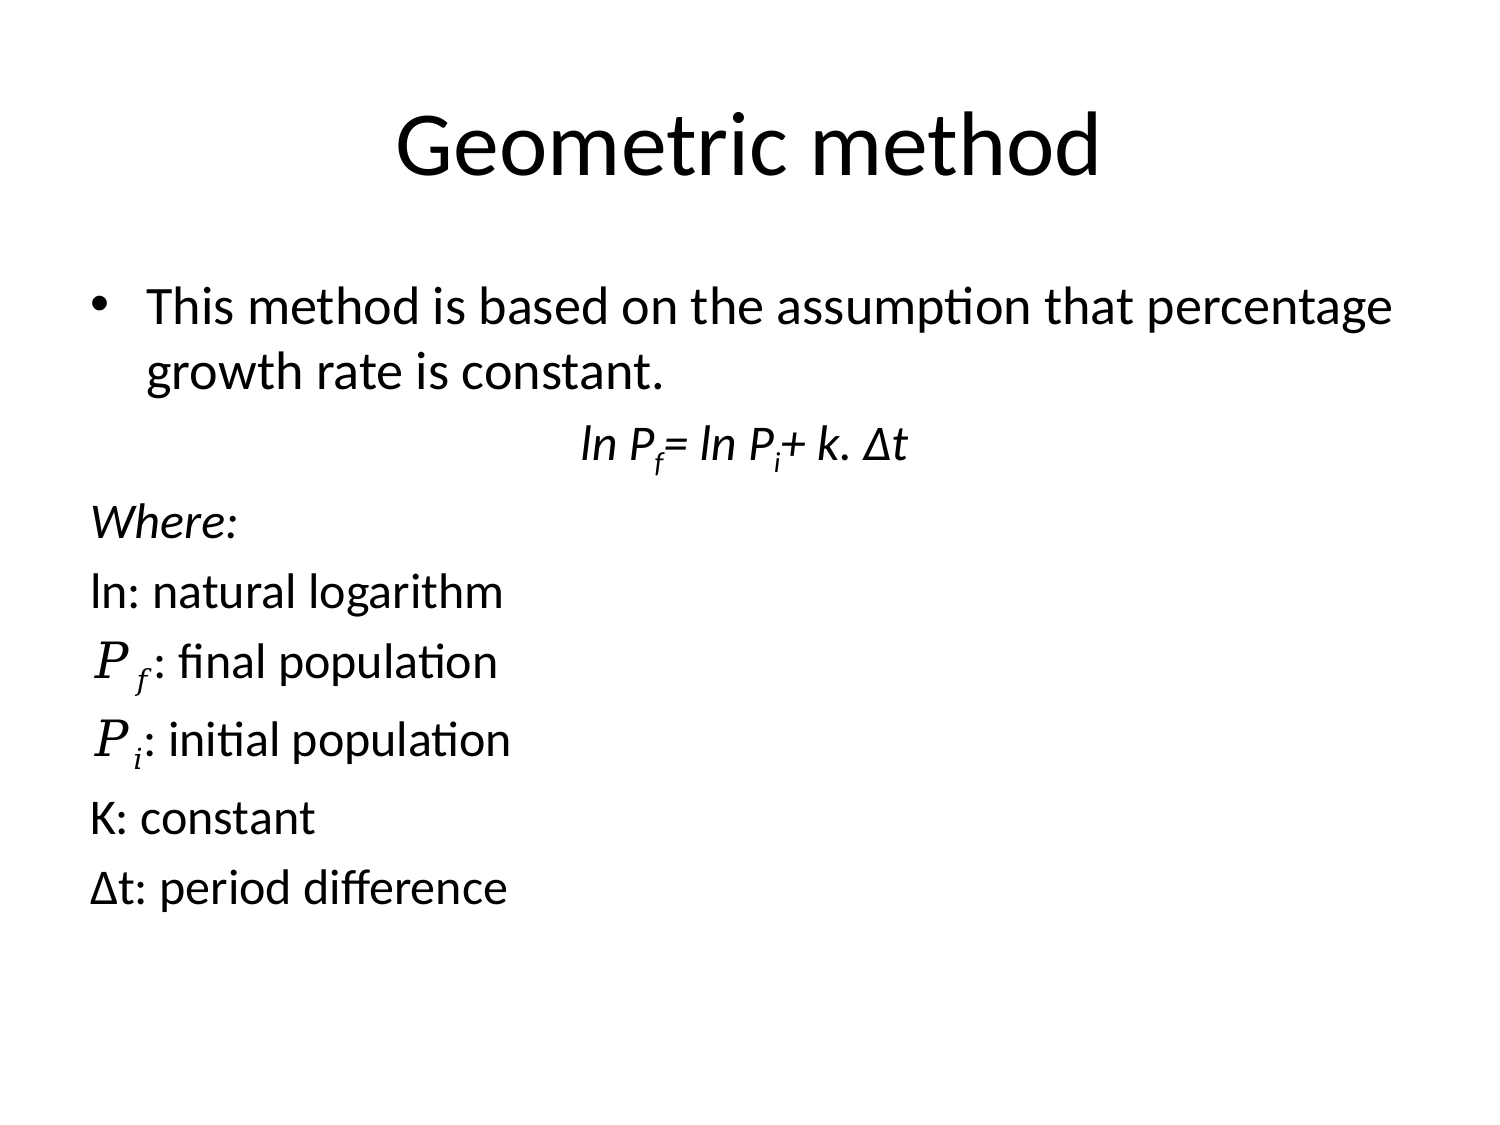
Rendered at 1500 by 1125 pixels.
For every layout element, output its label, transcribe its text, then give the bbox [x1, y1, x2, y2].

list This method is based on the assumption that percentage growth rate is constant. ln Pf= ln Pi+ k. ∆t Where: ln: natural logarithm 𝑃𝑓: final population 𝑃𝑖: initial population K: constant ∆t: period difference [75, 262, 1425, 1005]
title Geometric method [75, 45, 1425, 233]
